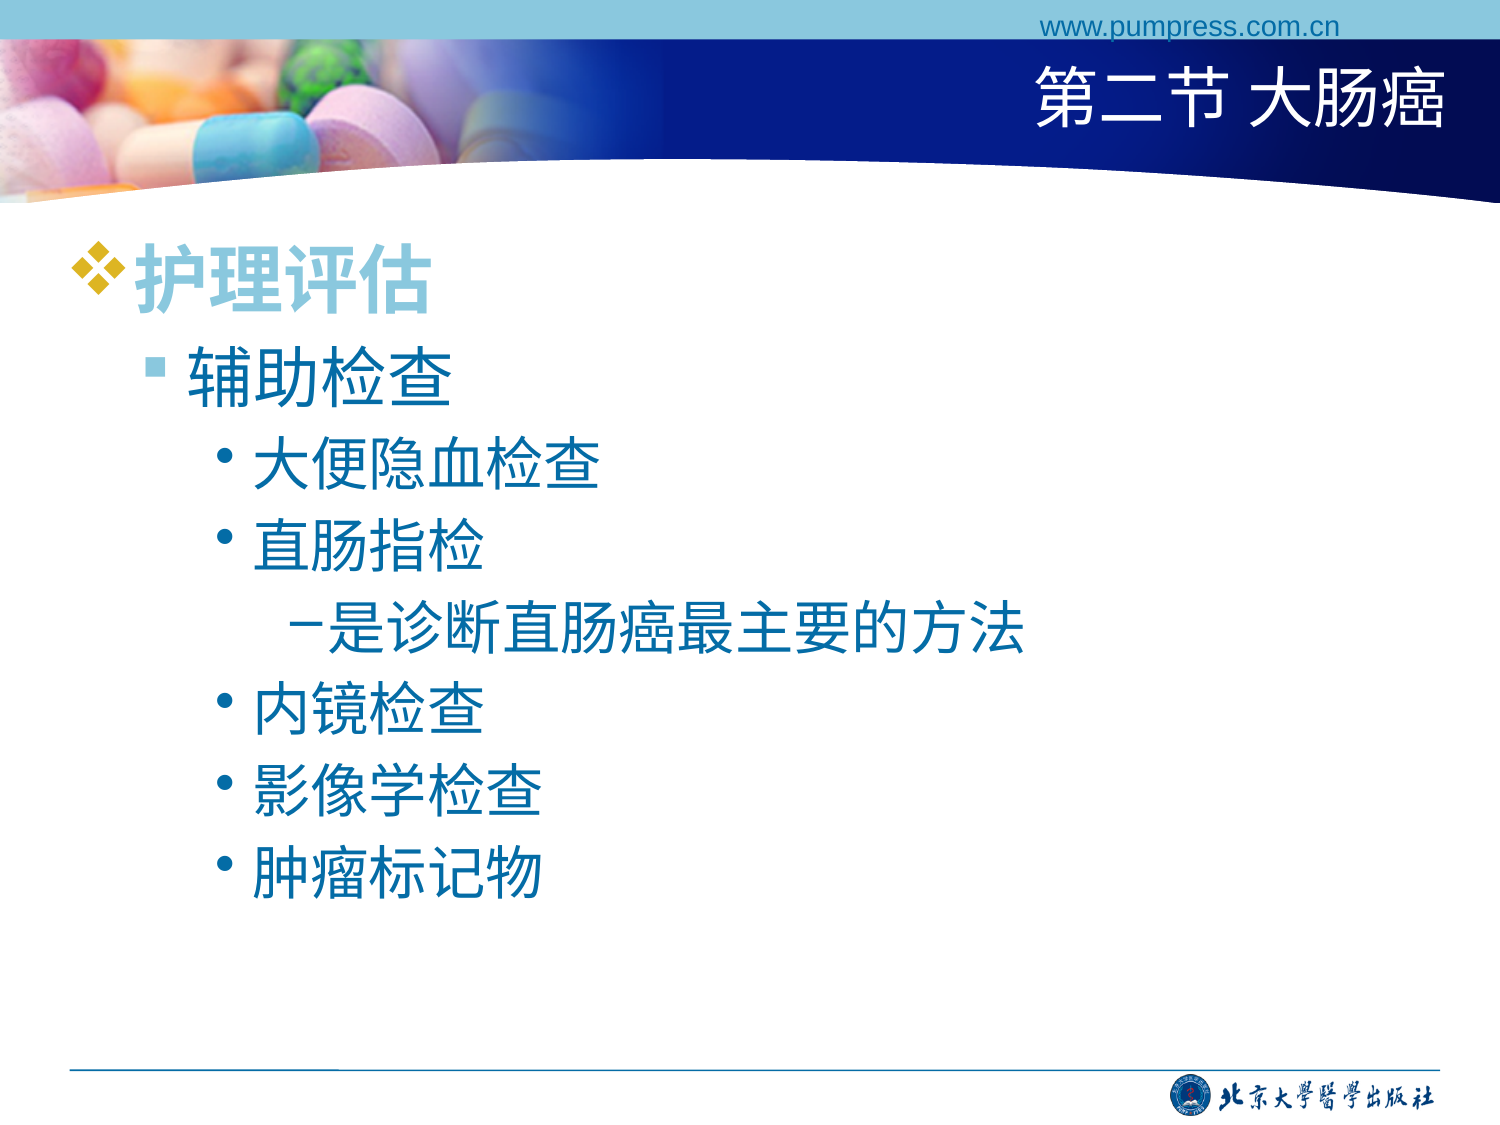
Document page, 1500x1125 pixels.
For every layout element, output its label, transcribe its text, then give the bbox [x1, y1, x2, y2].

title 第二节 大肠癌 [137, 49, 1463, 143]
picture [0, 40, 1500, 203]
list 护理评估 辅助检查 大便隐血检查 直肠指检 是诊断直肠癌最主要的方法 内镜检查 影像学检查 肿瘤标记物 [49, 224, 1463, 1026]
slide_number www.pumpress.com.cn [1025, 0, 1463, 38]
picture [1170, 1074, 1436, 1118]
